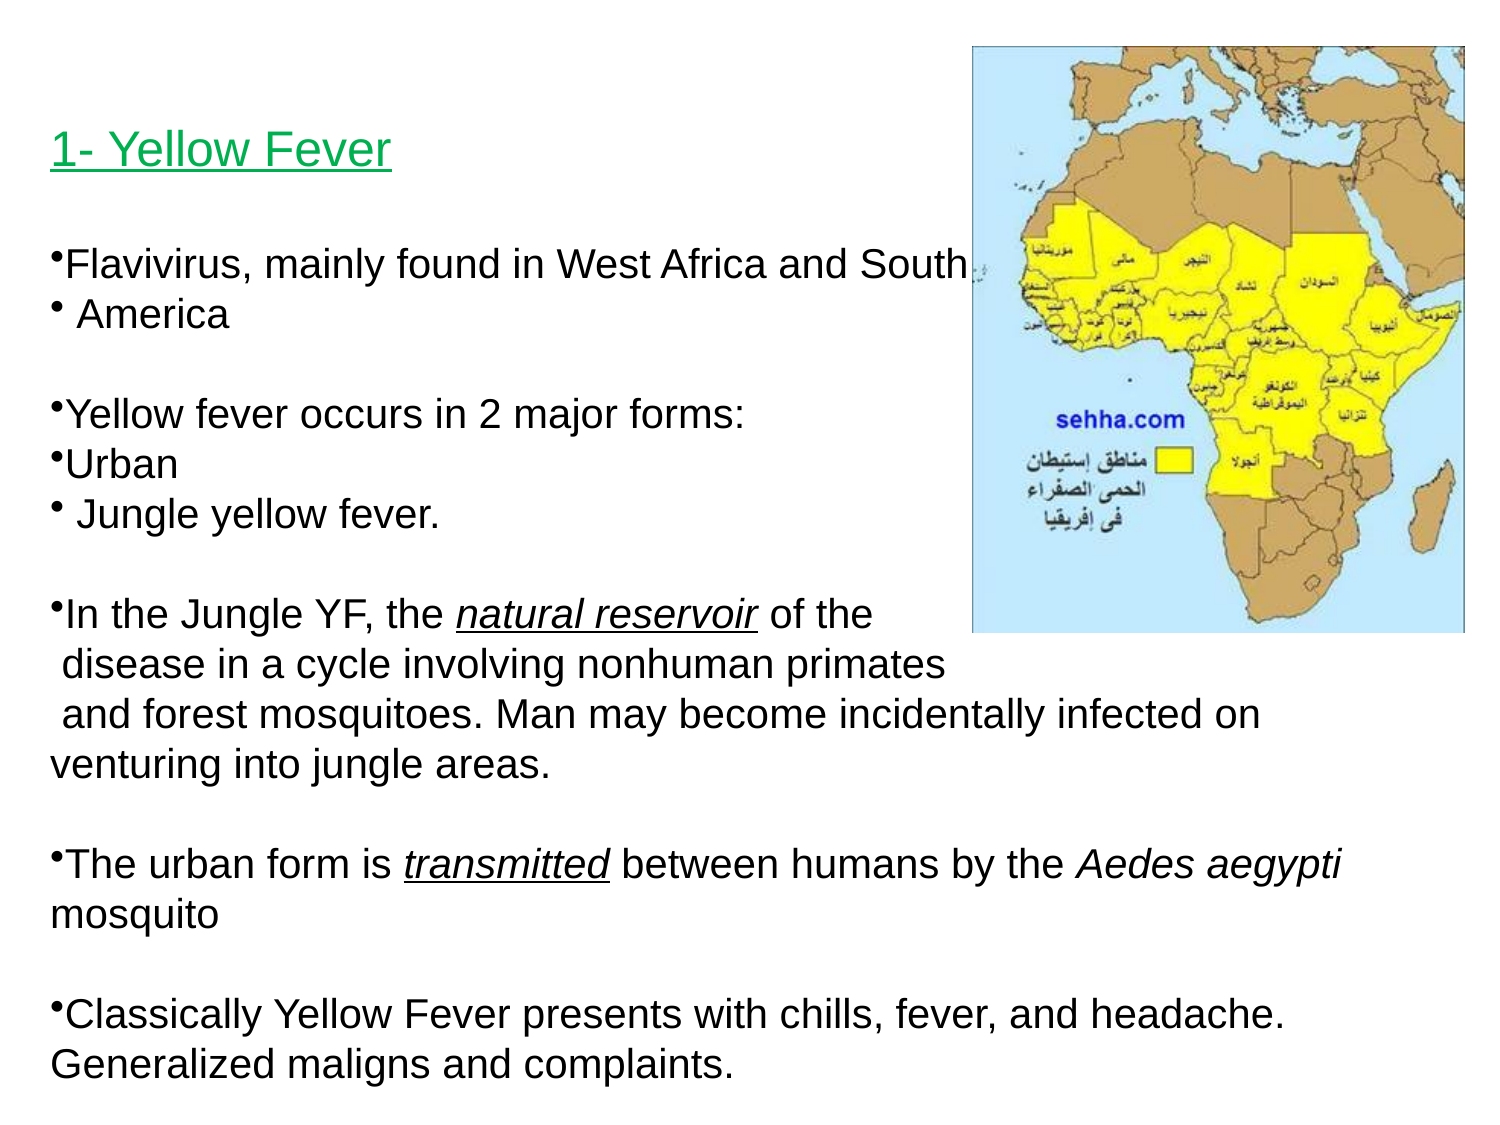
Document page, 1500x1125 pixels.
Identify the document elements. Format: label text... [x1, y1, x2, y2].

text_box 1- Yellow Fever Flavivirus, mainly found in West Africa and South America Yellow fever occurs in 2 major forms: Urban Jungle yellow fever. In the Jungle YF, the natural reservoir of the disease in a cycle involving nonhuman primates and forest mosquitoes. Man may become incidentally infected on venturing into jungle areas. The urban form is transmitted between humans by the Aedes aegypti mosquito Classically Yellow Fever presents with chills, fever, and headache. Generalized maligns and complaints. [35, 109, 1454, 1095]
picture [972, 46, 1465, 633]
